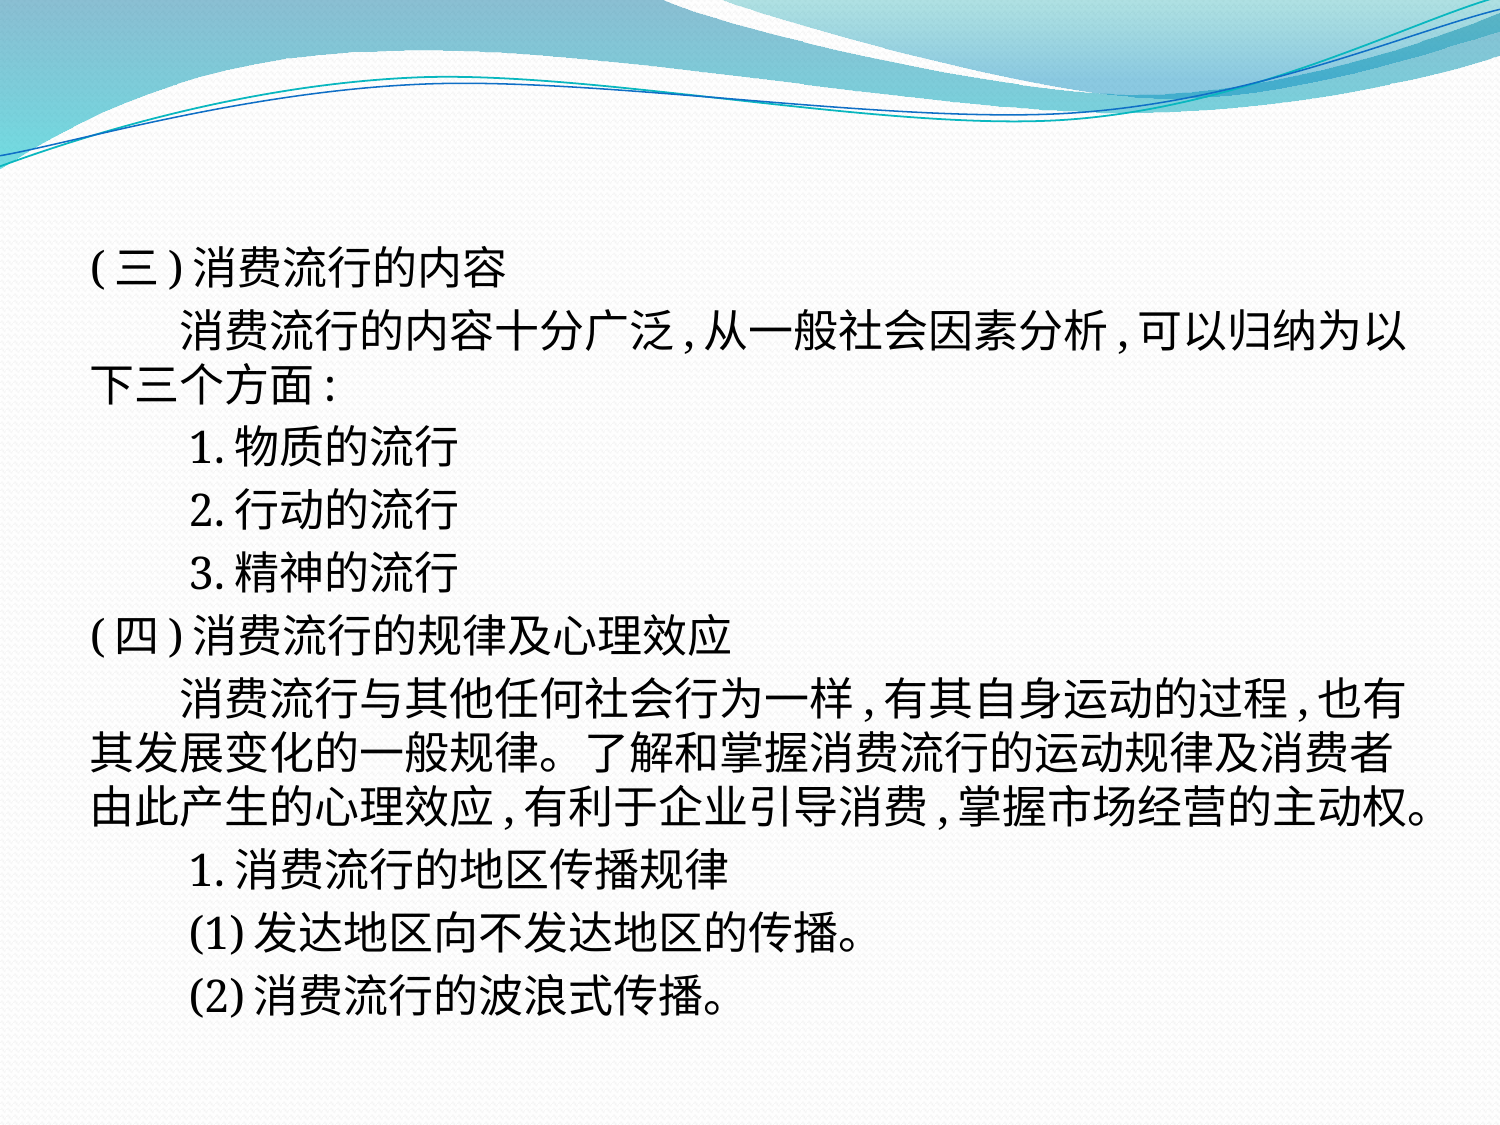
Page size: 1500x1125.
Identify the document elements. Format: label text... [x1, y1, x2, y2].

list (三)消费流行的内容 消费流行的内容十分广泛,从一般社会因素分析,可以归纳为以下三个方面: 1.物质的流行 2.行动的流行 3.精神的流行 (四)消费流行的规律及心理效应 消费流行与其他任何社会行为一样,有其自身运动的过程,也有其发展变化的一般规律。了解和掌握消费流行的运动规律及消费者由此产生的心理效应,有利于企业引导消费,掌握市场经营的主动权。 1.消费流行的地区传播规律 (1)发达地区向不发达地区的传播。 (2)消费流行的波浪式传播。 [75, 231, 1425, 1038]
